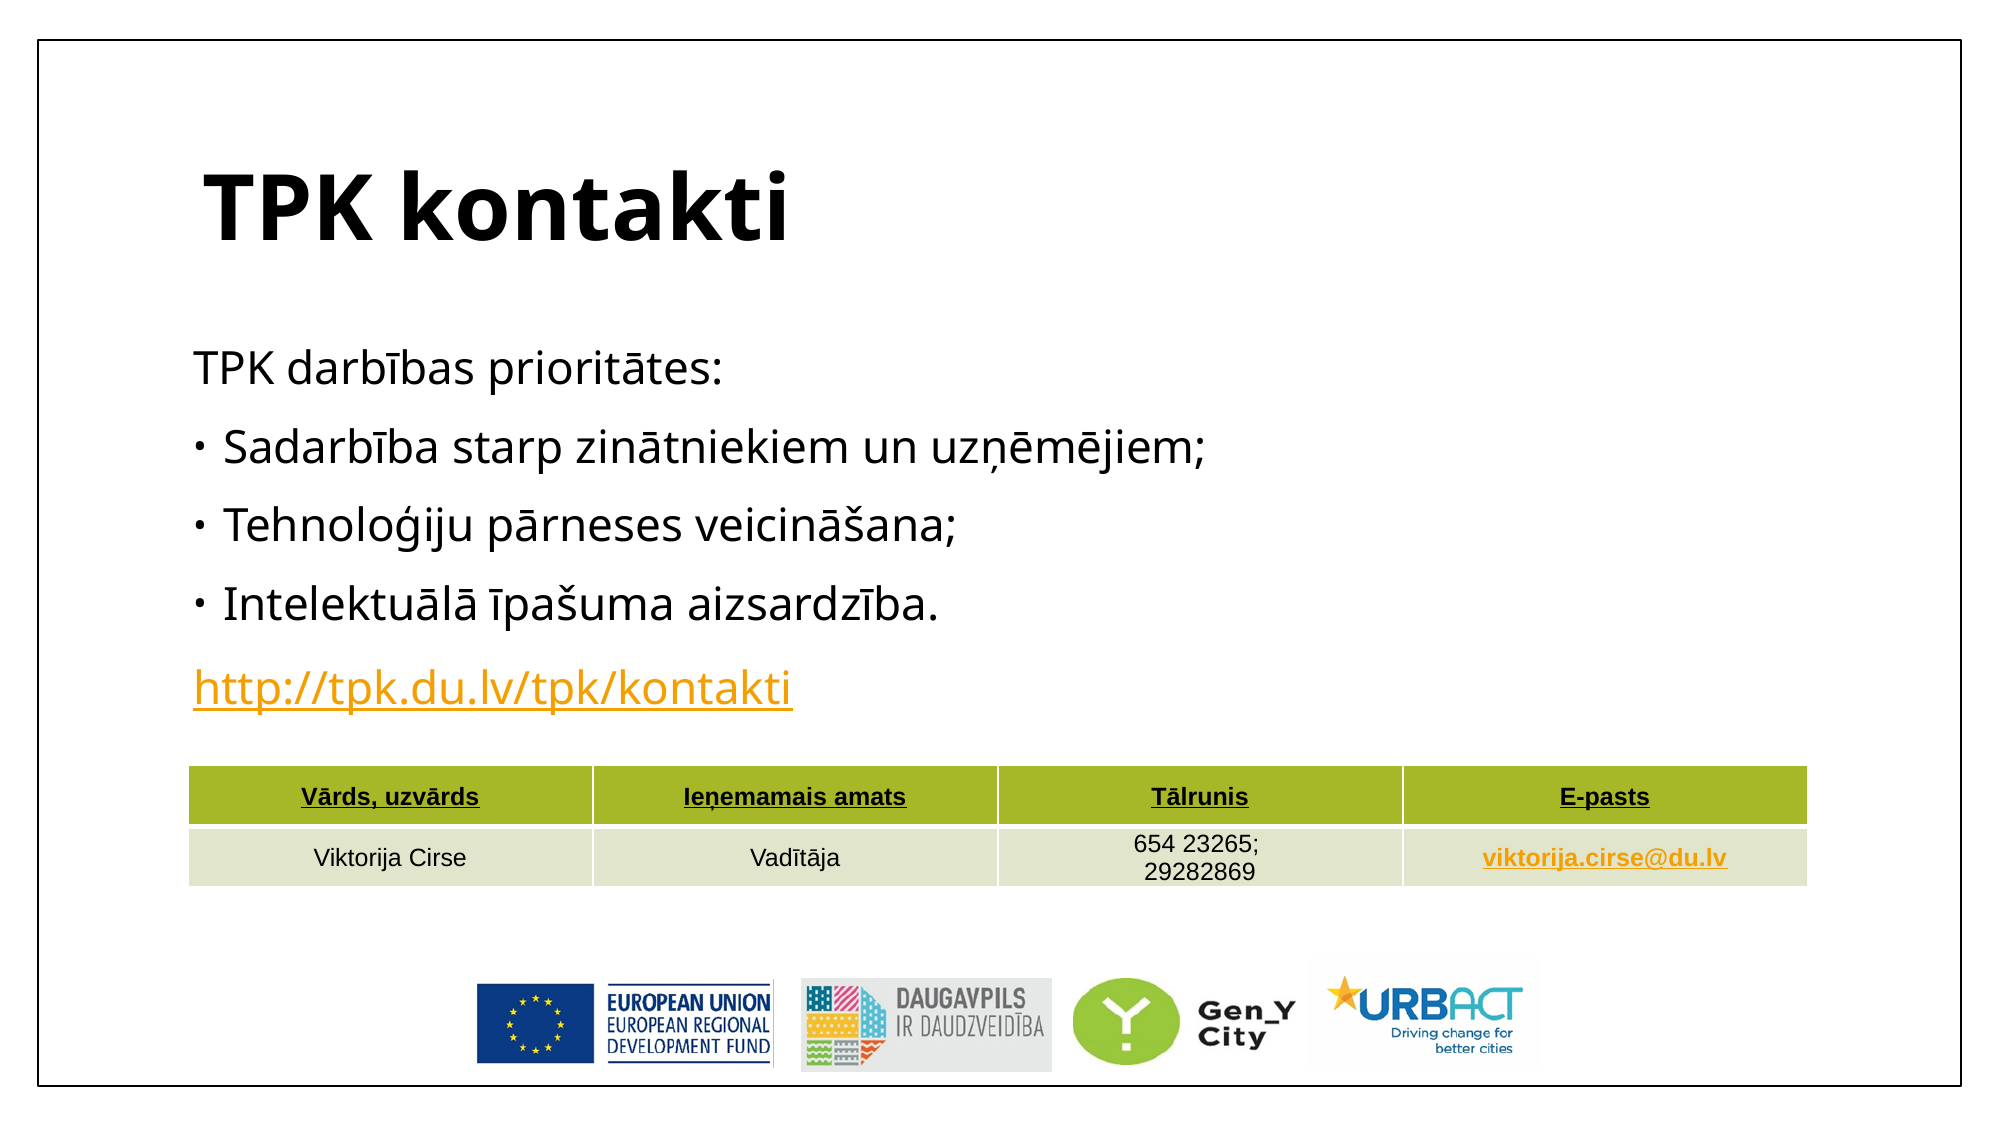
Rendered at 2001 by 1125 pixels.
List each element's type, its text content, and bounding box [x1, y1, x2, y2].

table_cell 654 23265; 29282869 [999, 829, 1402, 886]
picture [473, 957, 1540, 1073]
table_header Tālrunis [999, 766, 1402, 824]
table_cell Vadītāja [594, 829, 997, 886]
table_cell Viktorija Cirse [189, 829, 592, 886]
table_header Vārds, uzvārds [189, 766, 592, 824]
table_header E-pasts [1404, 766, 1807, 824]
list TPK darbības prioritātes: Sadarbība starp zinātniekiem un uzņēmējiem; Tehnoloģiju pārneses veicināšana; Intelektuālā īpašuma aizsardzība. http://tpk.du.lv/tpk/kontakti [170, 337, 1791, 1000]
title TPK kontakti [187, 99, 1808, 323]
table_header Ieņemamais amats [594, 766, 997, 824]
table_cell viktorija.cirse@du.lv [1404, 829, 1807, 886]
